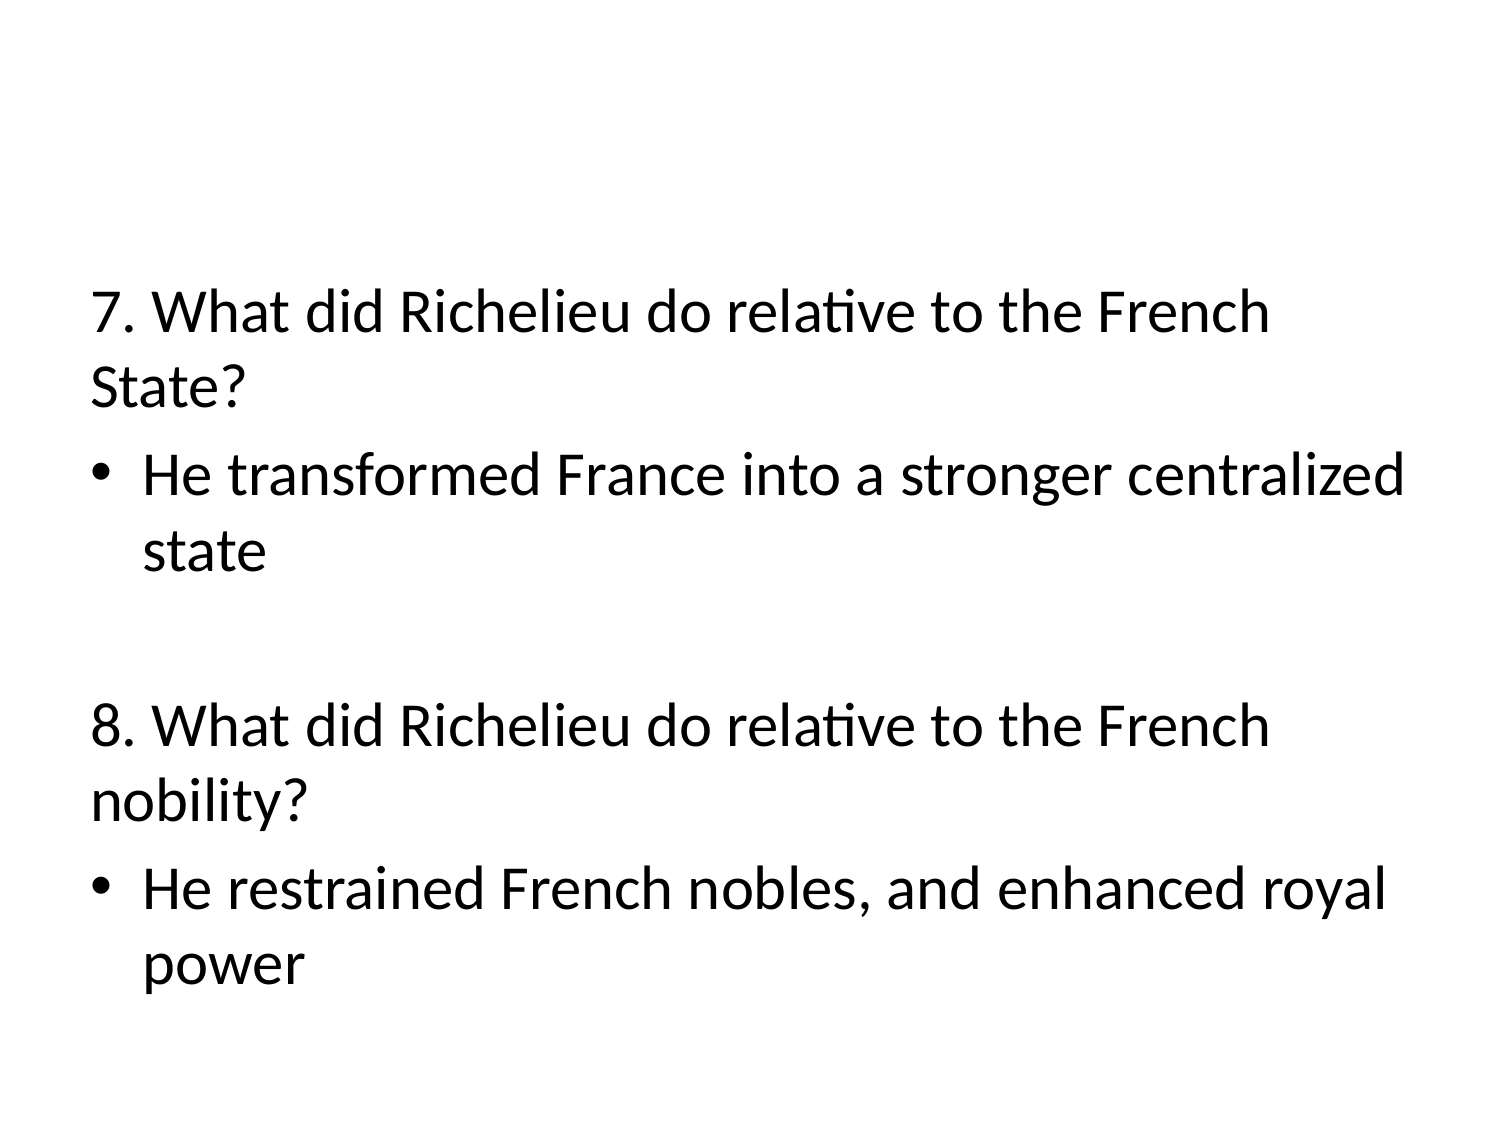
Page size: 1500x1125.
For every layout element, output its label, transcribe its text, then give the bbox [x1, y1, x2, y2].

list 7. What did Richelieu do relative to the French State? He transformed France into a stronger centralized state 8. What did Richelieu do relative to the French nobility? He restrained French nobles, and enhanced royal power [75, 262, 1425, 1005]
